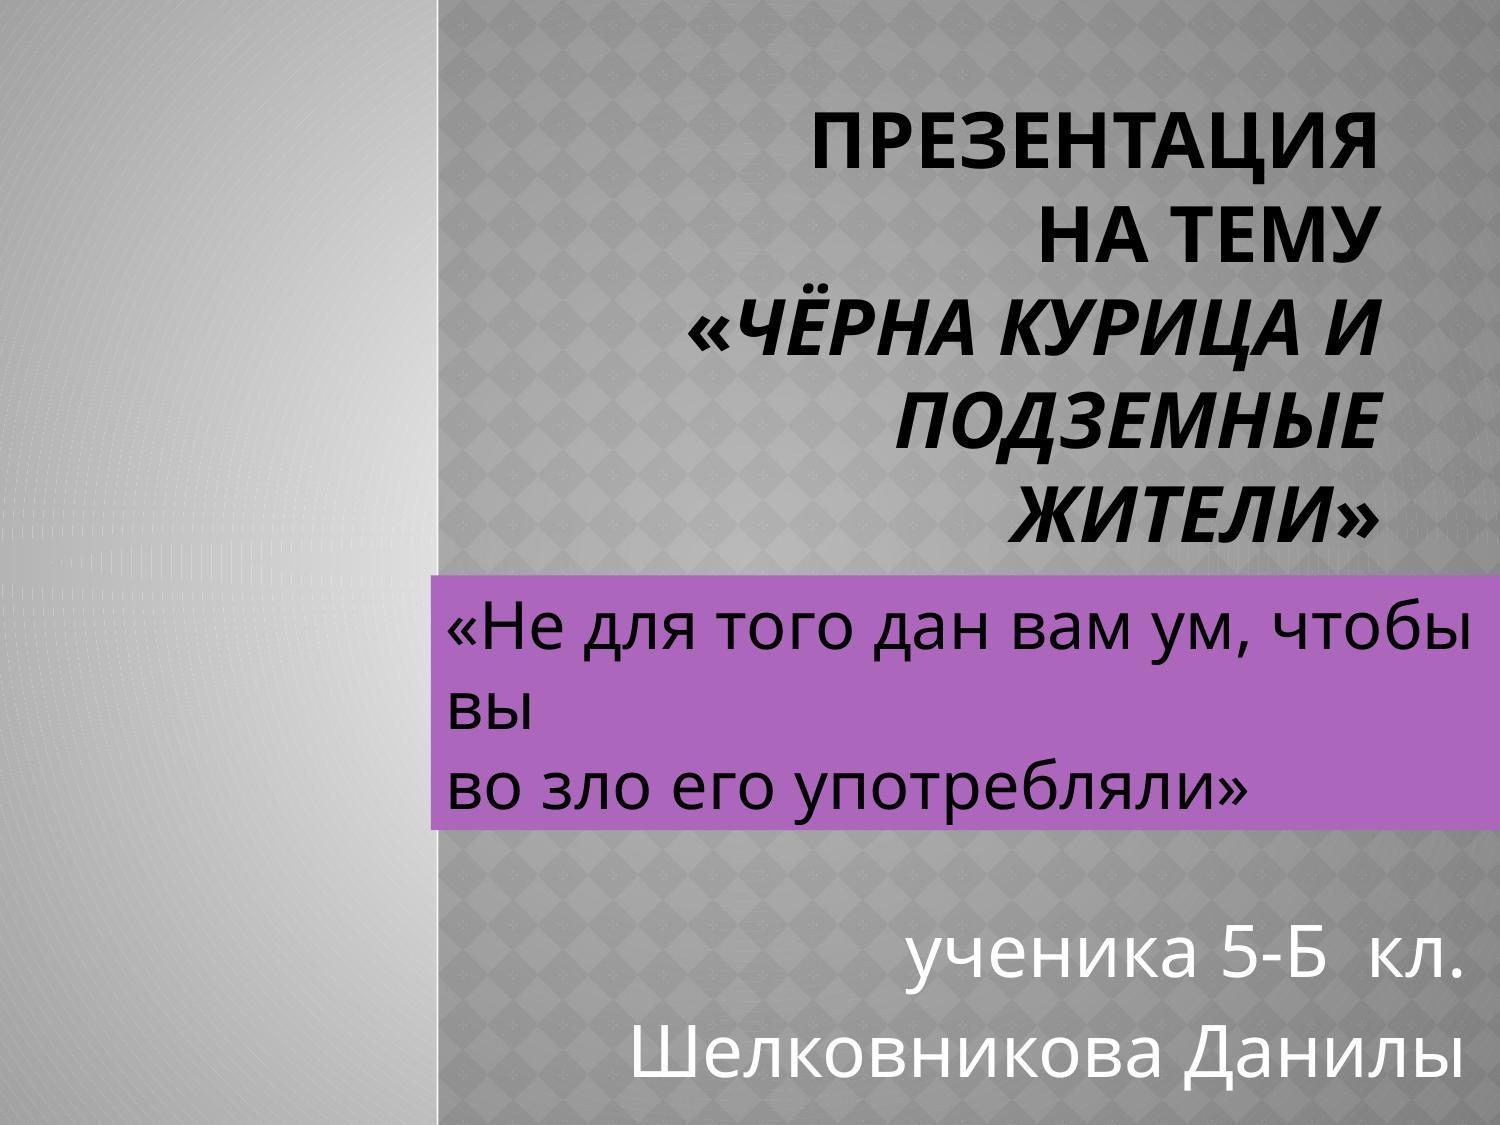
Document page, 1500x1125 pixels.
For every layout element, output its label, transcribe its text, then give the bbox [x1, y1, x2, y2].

text_box «Не для того дан вам ум, чтобы вы во зло его употребляли» [430, 575, 1500, 831]
title Презентация на тему «Чёрна курица и подземные жители» [552, 87, 1390, 558]
subtitle ученика 5-Б кл. Шелковникова Данилы [111, 904, 1475, 1093]
